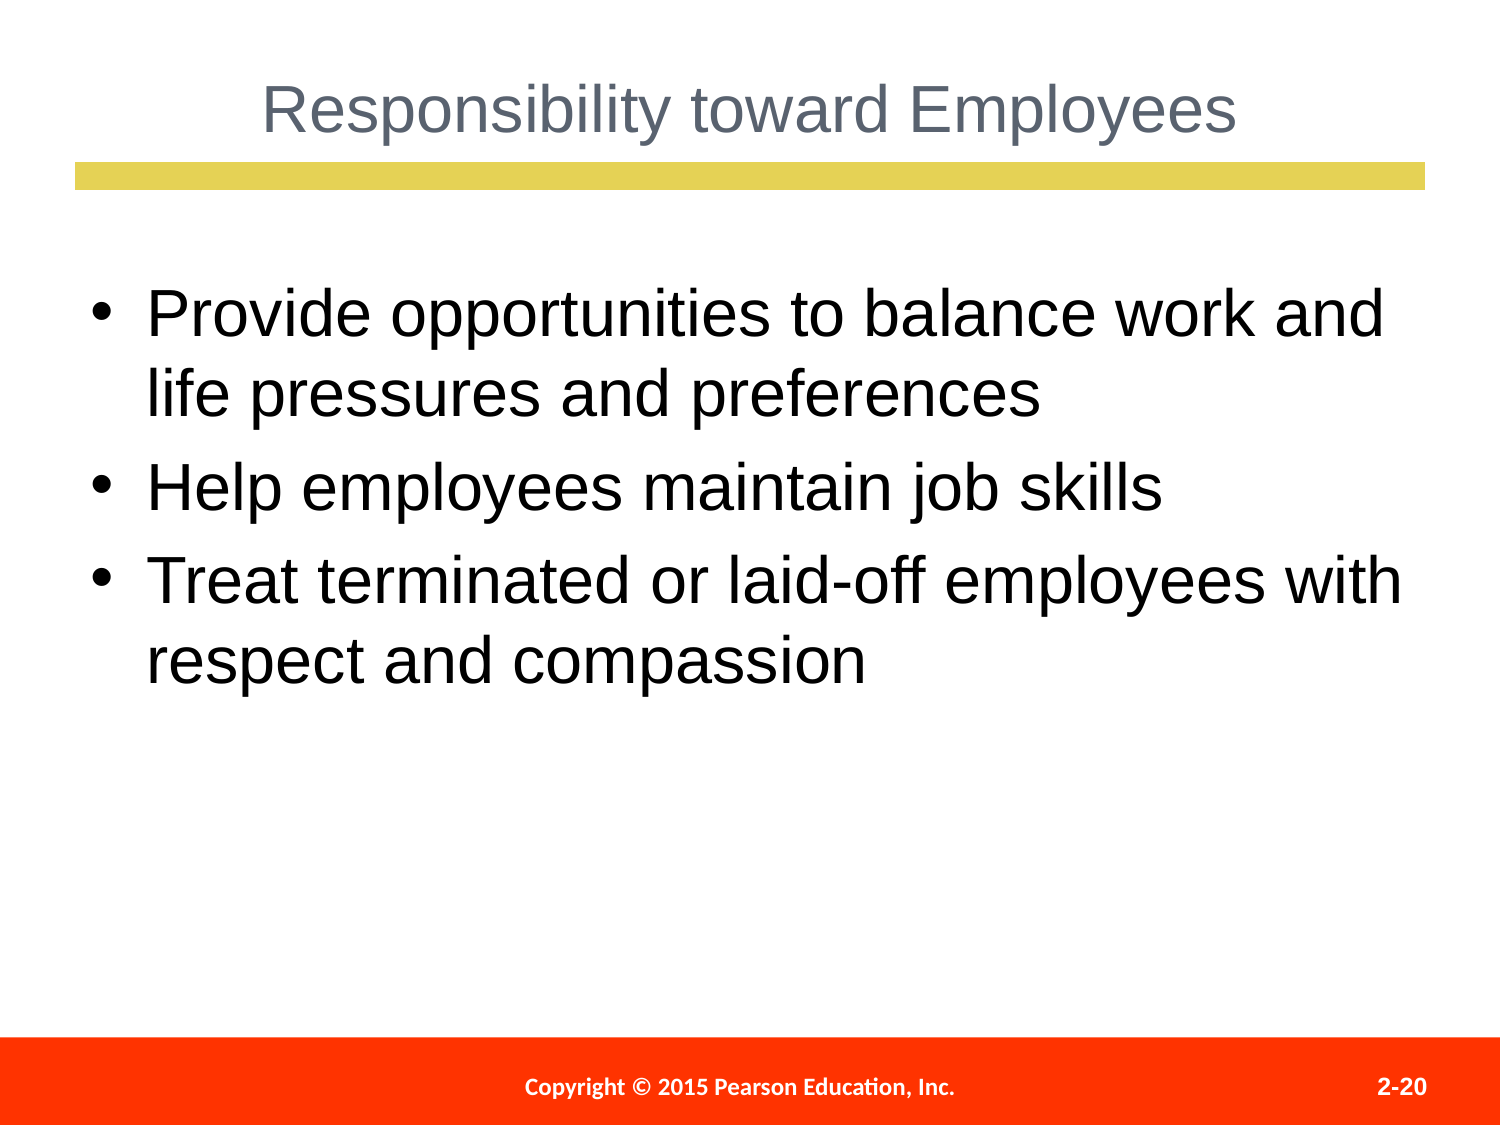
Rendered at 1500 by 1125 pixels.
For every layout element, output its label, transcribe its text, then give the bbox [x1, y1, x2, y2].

title Responsibility toward Employees [74, 12, 1426, 201]
list Provide opportunities to balance work and life pressures and preferences Help employees maintain job skills Treat terminated or laid-off employees with respect and compassion [74, 262, 1426, 1006]
